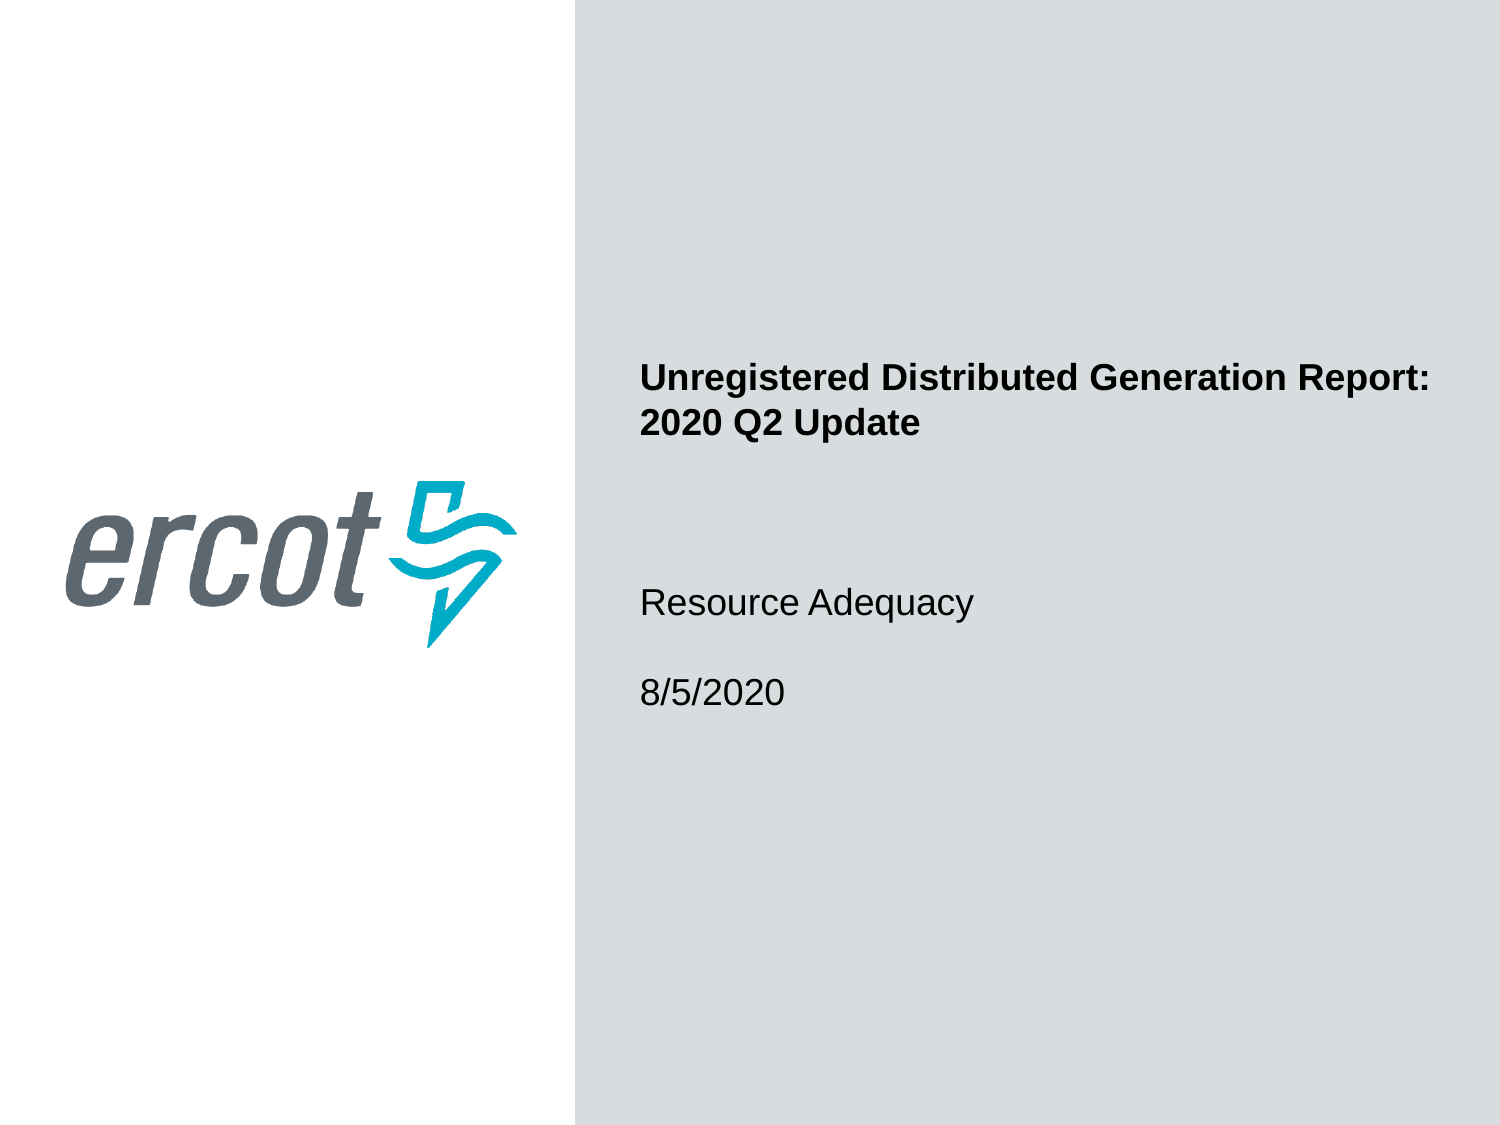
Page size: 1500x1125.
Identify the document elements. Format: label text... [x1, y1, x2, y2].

text_box Unregistered Distributed Generation Report: 2020 Q2 Update Resource Adequacy 8/5/2020 [624, 345, 1500, 721]
picture [56, 471, 525, 654]
